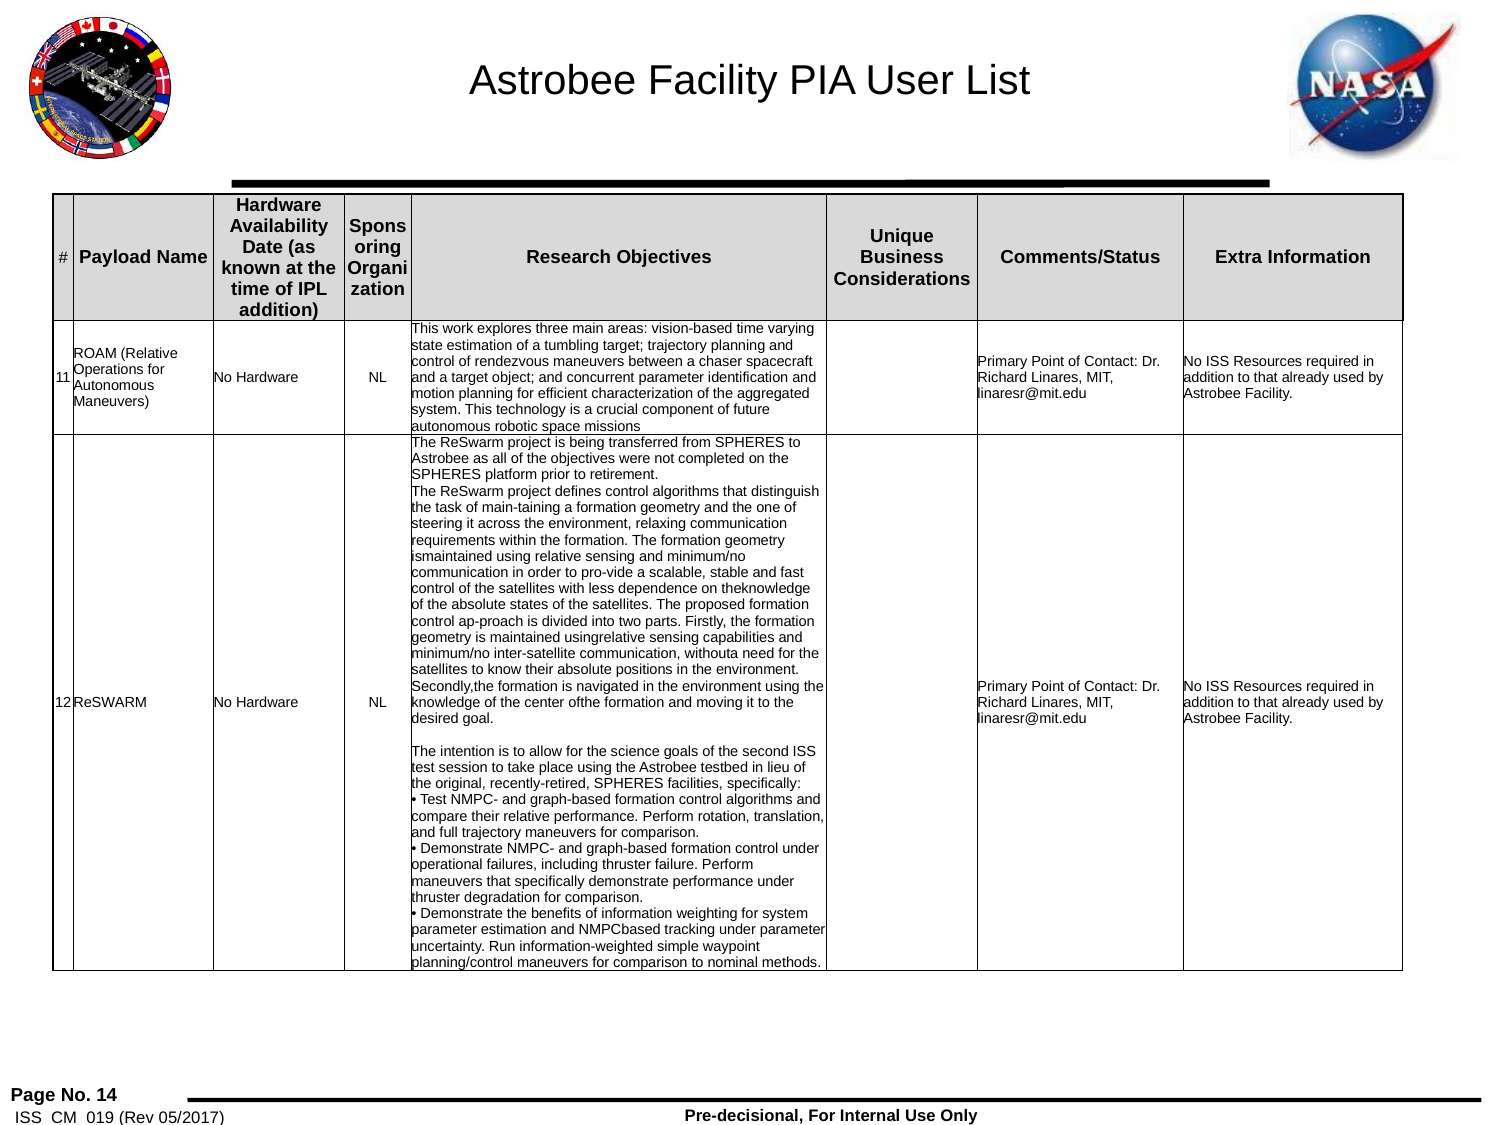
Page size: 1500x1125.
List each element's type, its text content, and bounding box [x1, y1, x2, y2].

title Astrobee Facility PIA User List [75, 45, 1425, 233]
table_cell 12 [54, 435, 73, 970]
table_header Research Objectives [412, 195, 826, 320]
table_cell [827, 321, 977, 434]
table_header Comments/Status [978, 195, 1183, 320]
table_cell No Hardware [214, 435, 344, 970]
table_header Unique Business Considerations [827, 195, 977, 320]
table_cell 11 [54, 321, 73, 434]
table_cell No Hardware [214, 321, 344, 434]
table_cell No ISS Resources required in addition to that already used by Astrobee Facility. [1184, 435, 1402, 970]
table_cell The ReSwarm project is being transferred from SPHERES to Astrobee as all of the objectives were not completed on the SPHERES platform prior to retirement. The ReSwarm project defines control algorithms that distinguish the task of main-taining a formation geometry and the one of steering it across the environment, relaxing communication requirements within the formation. The formation geometry ismaintained using relative sensing and minimum/no communication in order to pro-vide a scalable, stable and fast control of the satellites with less dependence on theknowledge of the absolute states of the satellites. The proposed formation control ap-proach is divided into two parts. Firstly, the formation geometry is maintained usingrelative sensing capabilities and minimum/no inter-satellite communication, withouta need for the satellites to know their absolute positions in the environment. Secondly,the formation is navigated in the environment using the knowledge of the center ofthe formation and moving it to the desired goal. The intention is to allow for the science goals of the second ISS test session to take place using the Astrobee testbed in lieu of the original, recently-retired, SPHERES facilities, specifically: • Test NMPC- and graph-based formation control algorithms and compare their relative performance. Perform rotation, translation, and full trajectory maneuvers for comparison. • Demonstrate NMPC- and graph-based formation control under operational failures, including thruster failure. Perform maneuvers that specifically demonstrate performance under thruster degradation for comparison. • Demonstrate the benefits of information weighting for system parameter estimation and NMPCbased tracking under parameter uncertainty. Run information-weighted simple waypoint planning/control maneuvers for comparison to nominal methods. [412, 435, 826, 970]
table_header # [54, 195, 73, 320]
picture [24, 12, 175, 163]
table_cell This work explores three main areas: vision-based time varying state estimation of a tumbling target; trajectory planning and control of rendezvous maneuvers between a chaser spacecraft and a target object; and concurrent parameter identification and motion planning for efficient characterization of the aggregated system. This technology is a crucial component of future autonomous robotic space missions [412, 321, 826, 434]
table_cell ROAM (Relative Operations for Autonomous Maneuvers) [74, 321, 213, 434]
table_header Sponsoring Organization [345, 195, 411, 320]
table_cell NL [345, 321, 411, 434]
table_header Payload Name [74, 195, 213, 320]
picture [1287, 12, 1461, 163]
table_cell Primary Point of Contact: Dr. Richard Linares, MIT, linaresr@mit.edu [978, 435, 1183, 970]
table_cell NL [345, 435, 411, 970]
table_header Extra Information [1184, 195, 1402, 320]
table_cell ReSWARM [74, 435, 213, 970]
table_header Hardware Availability Date (as known at the time of IPL addition) [214, 195, 344, 320]
table_cell [827, 435, 977, 970]
table_cell Primary Point of Contact: Dr. Richard Linares, MIT, linaresr@mit.edu [978, 321, 1183, 434]
table_cell No ISS Resources required in addition to that already used by Astrobee Facility. [1184, 321, 1402, 434]
